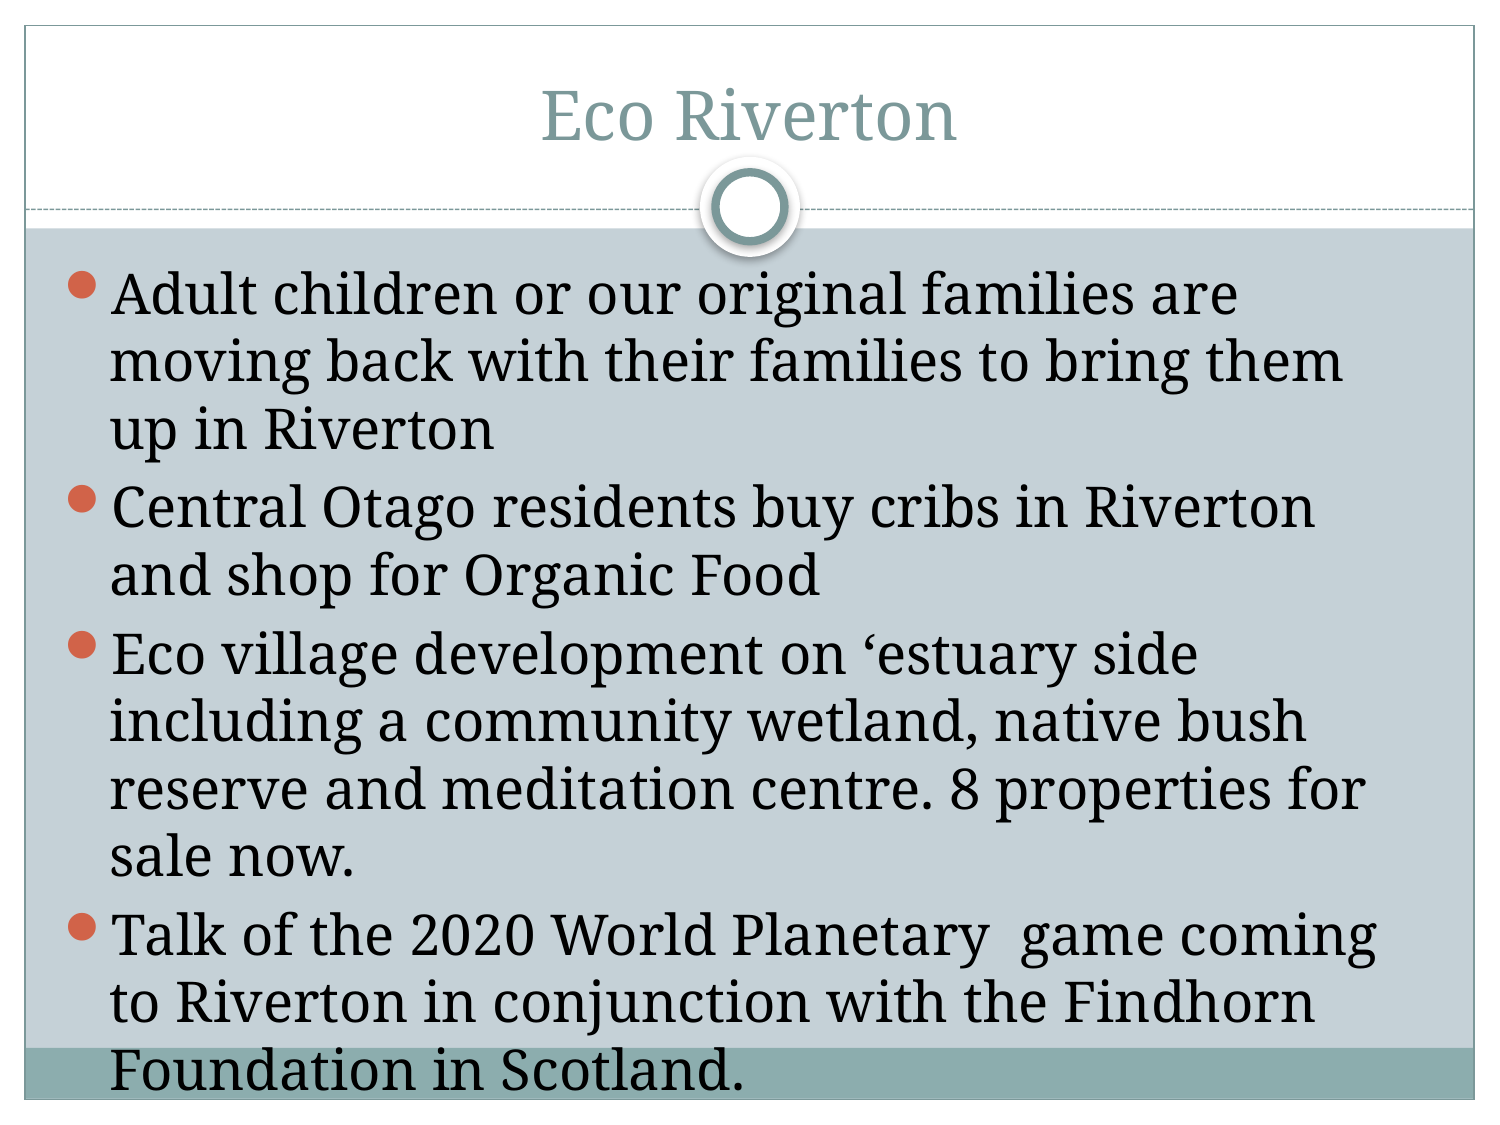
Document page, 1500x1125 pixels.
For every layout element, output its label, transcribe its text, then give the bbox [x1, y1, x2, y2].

list Adult children or our original families are moving back with their families to bring them up in Riverton Central Otago residents buy cribs in Riverton and shop for Organic Food Eco village development on ‘estuary side including a community wetland, native bush reserve and meditation centre. 8 properties for sale now. Talk of the 2020 World Planetary game coming to Riverton in conjunction with the Findhorn Foundation in Scotland. [49, 250, 1445, 1001]
title Eco Riverton [49, 37, 1450, 162]
